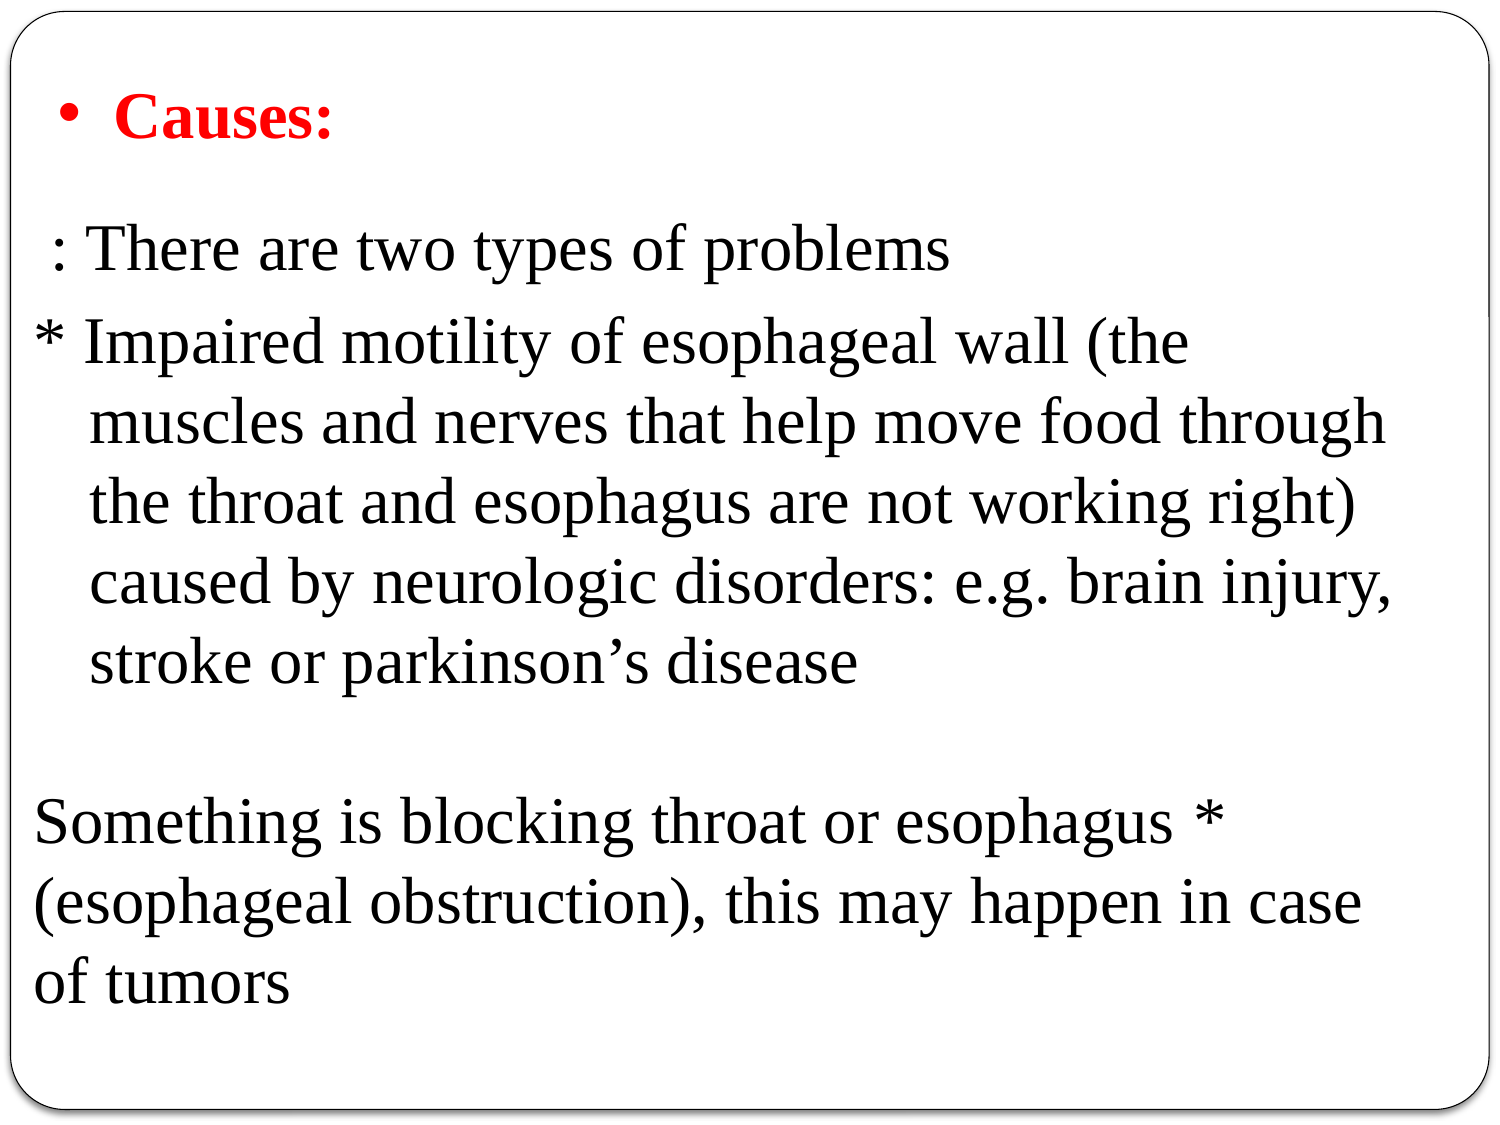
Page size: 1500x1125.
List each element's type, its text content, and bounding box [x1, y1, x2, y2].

text_box There are two types of problems : * Impaired motility of esophageal wall (the muscles and nerves that help move food through the throat and esophagus are not working right) caused by neurologic disorders: e.g. brain injury, stroke or parkinson’s disease * Something is blocking throat or esophagus (esophageal obstruction), this may happen in case of tumors [18, 196, 1437, 1024]
text_box Causes: [42, 64, 352, 159]
